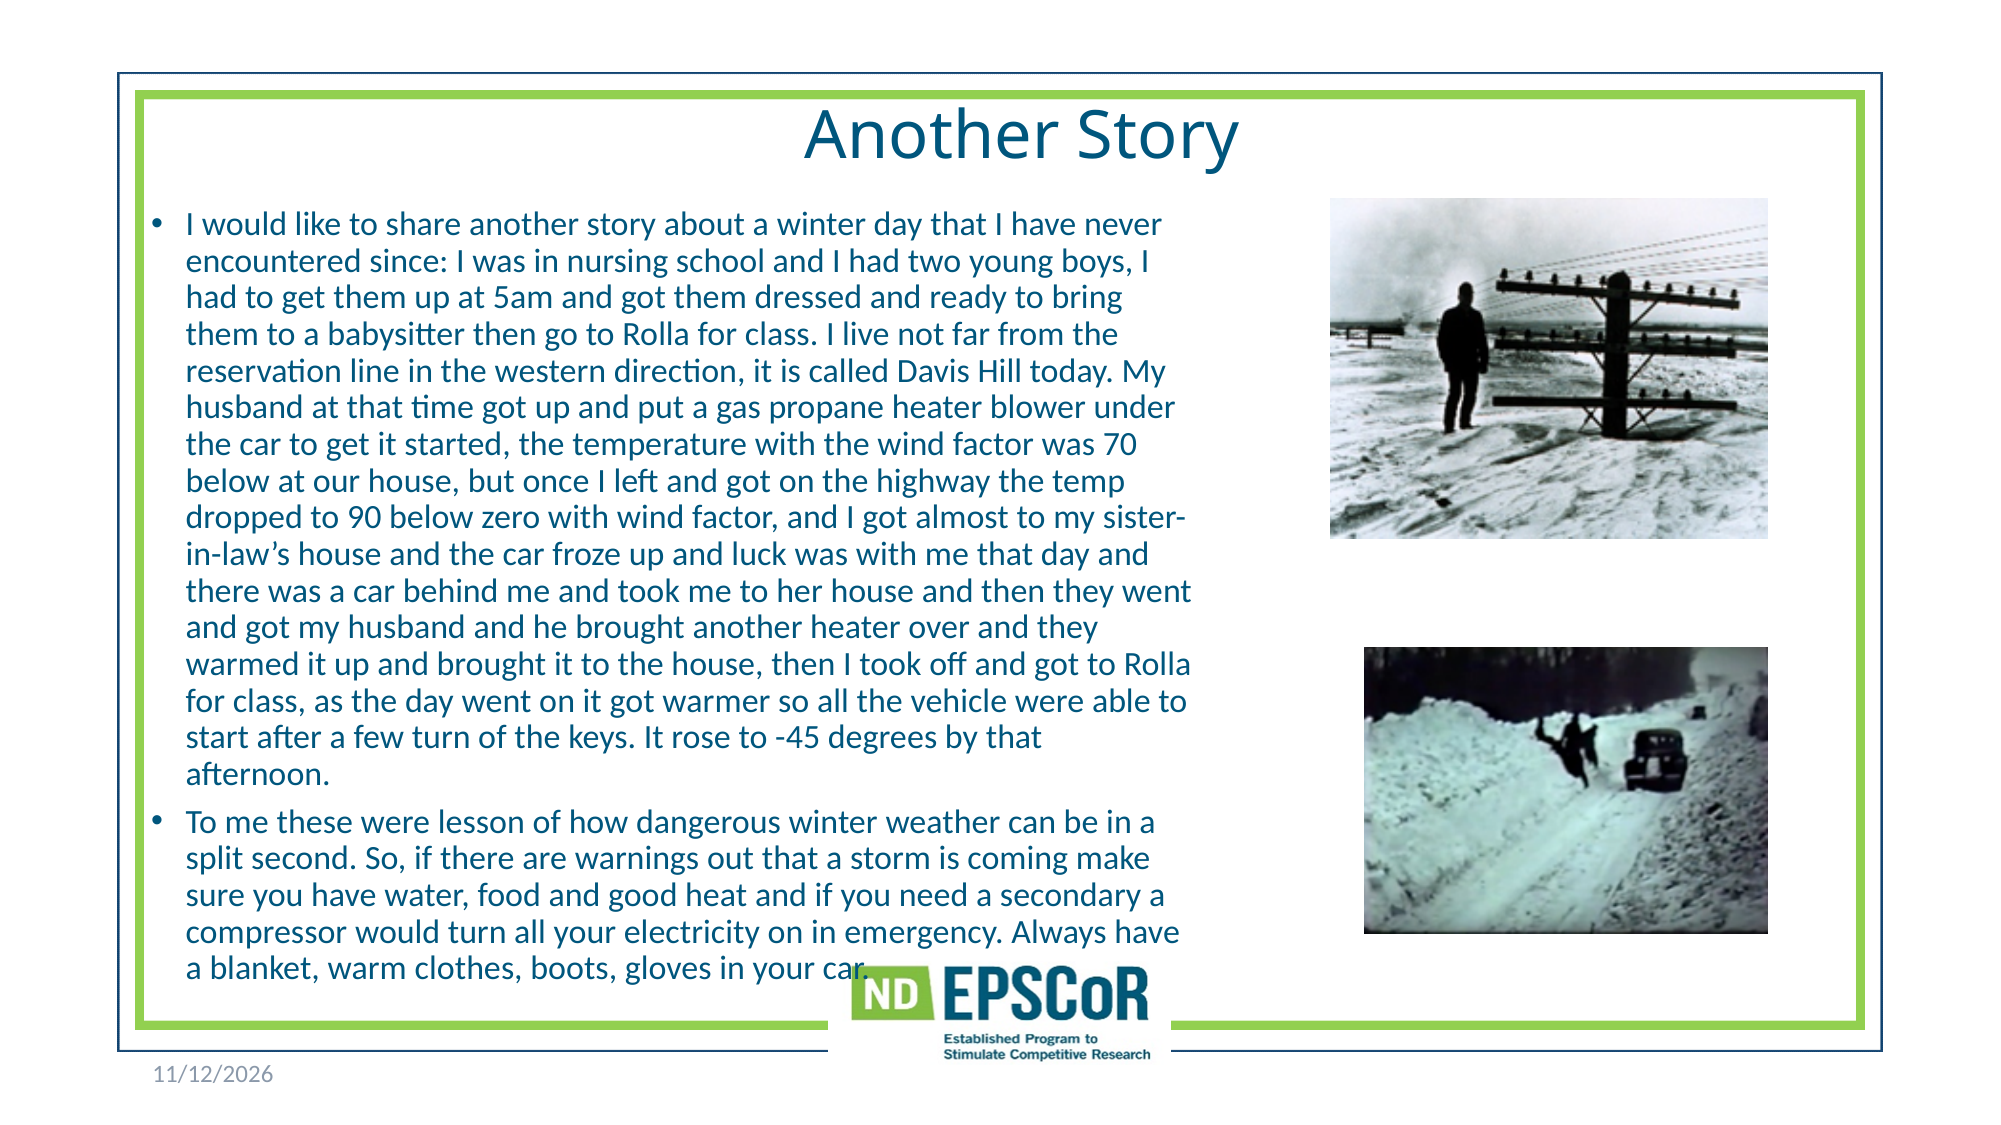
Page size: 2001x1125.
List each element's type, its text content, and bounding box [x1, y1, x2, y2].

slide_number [137, 1042, 588, 1103]
list I would like to share another story about a winter day that I have never encountered since: I was in nursing school and I had two young boys, I had to get them up at 5am and got them dressed and ready to bring them to a babysitter then go to Rolla for class. I live not far from the reservation line in the western direction, it is called Davis Hill today. My husband at that time got up and put a gas propane heater blower under the car to get it started, the temperature with the wind factor was 70 below at our house, but once I left and got on the highway the temp dropped to 90 below zero with wind factor, and I got almost to my sister-in-law’s house and the car froze up and luck was with me that day and there was a car behind me and took me to her house and then they went and got my husband and he brought another heater over and they warmed it up and brought it to the house, then I took off and got to Rolla for class, as the day went on it got warmer so all the vehicle were able to start after a few turn of the keys. It rose to -45 degrees by that afternoon. To me these were lesson of how dangerous winter weather can be in a split second. So, if there are warnings out that a storm is coming make sure you have water, food and good heat and if you need a secondary a compressor would turn all your electricity on in emergency. Always have a blanket, warm clothes, boots, gloves in your car. [135, 198, 1210, 996]
title Another Story [697, 77, 1348, 181]
footer [662, 1042, 1338, 1103]
picture [117, 72, 1883, 1052]
